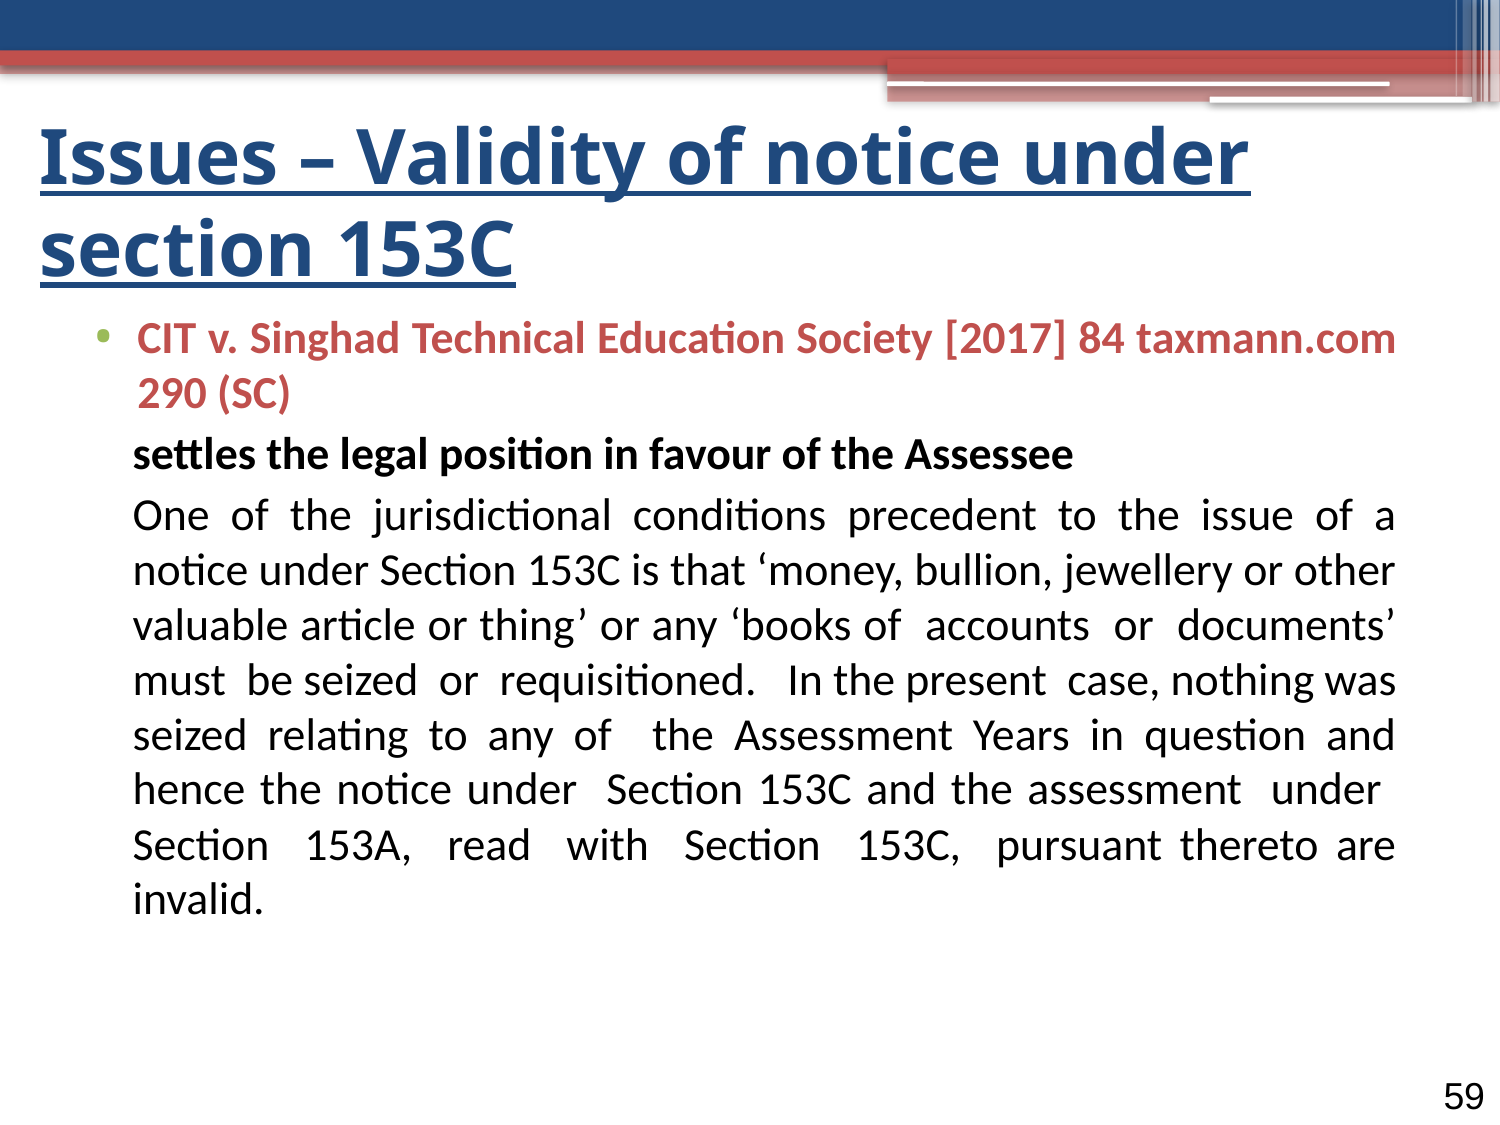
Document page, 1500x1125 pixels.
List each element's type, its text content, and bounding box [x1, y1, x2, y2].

title Issues – Validity of notice under section 153C [24, 99, 1500, 300]
slide_number 59 [1374, 1064, 1500, 1125]
list CIT v. Singhad Technical Education Society [2017] 84 taxmann.com 290 (SC) settles the legal position in favour of the Assessee One of the jurisdictional conditions precedent to the issue of a notice under Section 153C is that ‘money, bullion, jewellery or other valuable article or thing’ or any ‘books of accounts or documents’ must be seized or requisitioned. In the present case, nothing was seized relating to any of the Assessment Years in question and hence the notice under Section 153C and the assessment under Section 153A, read with Section 153C, pursuant thereto are invalid. [62, 299, 1413, 1010]
